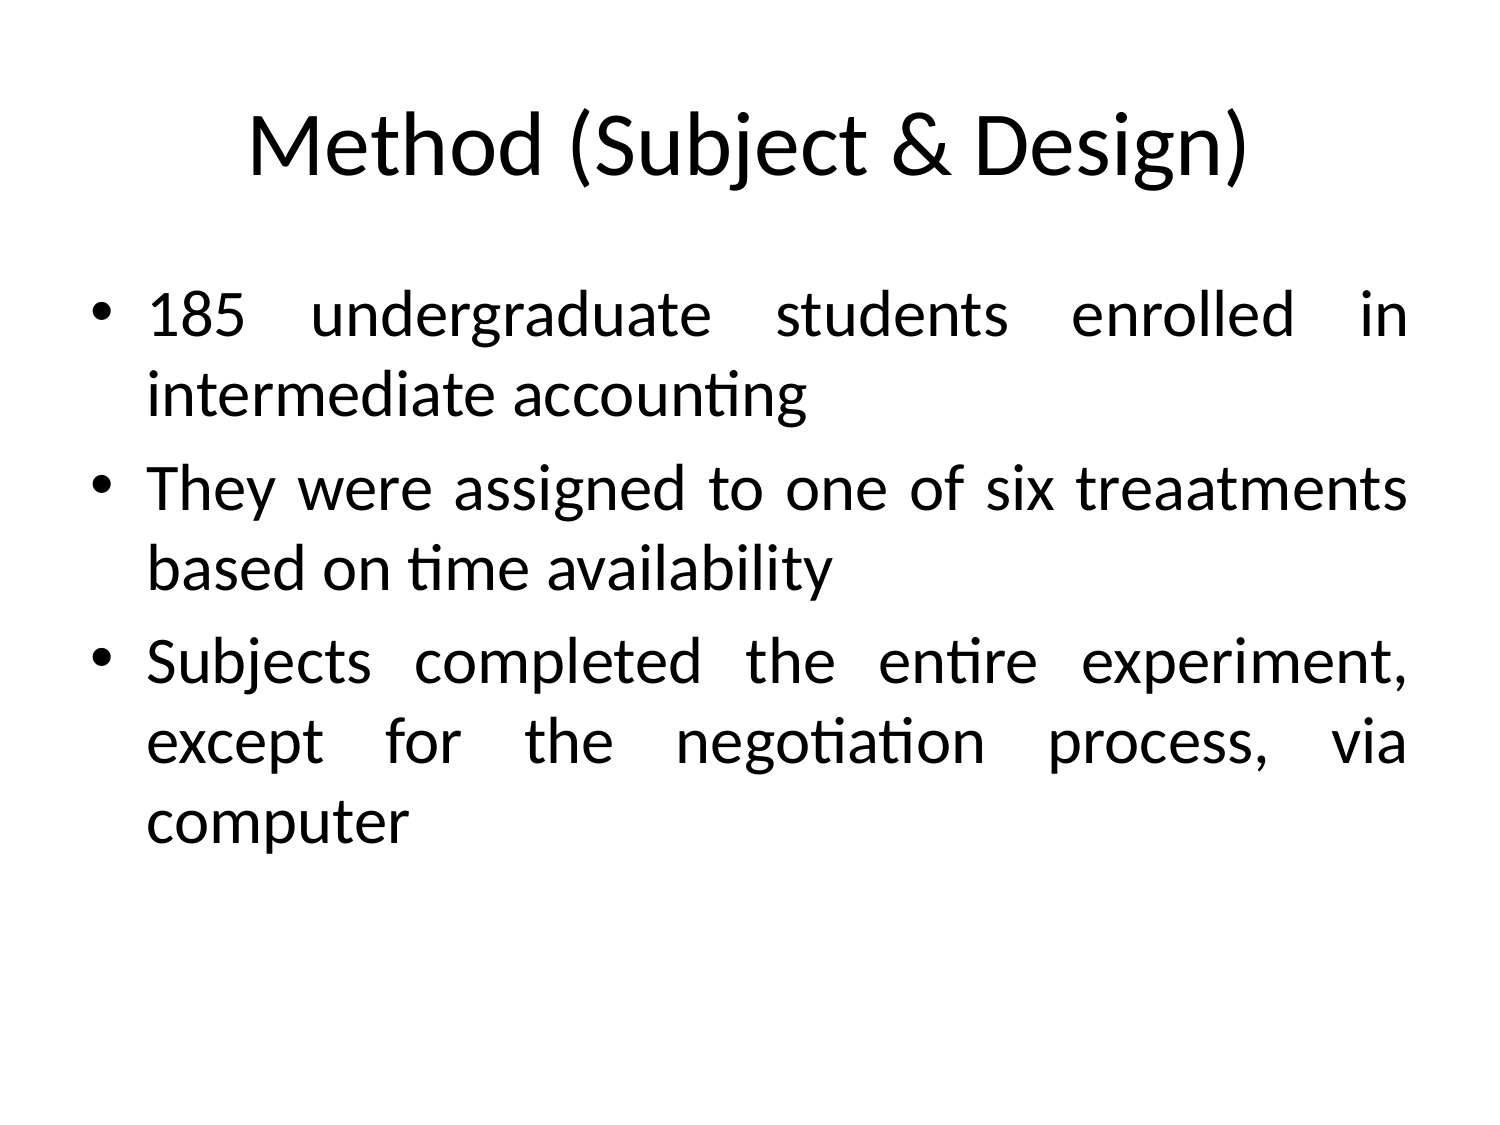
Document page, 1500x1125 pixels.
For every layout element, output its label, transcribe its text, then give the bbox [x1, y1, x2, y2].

list 185 undergraduate students enrolled in intermediate accounting They were assigned to one of six treaatments based on time availability Subjects completed the entire experiment, except for the negotiation process, via computer [75, 262, 1425, 1005]
title Method (Subject & Design) [75, 45, 1425, 233]
